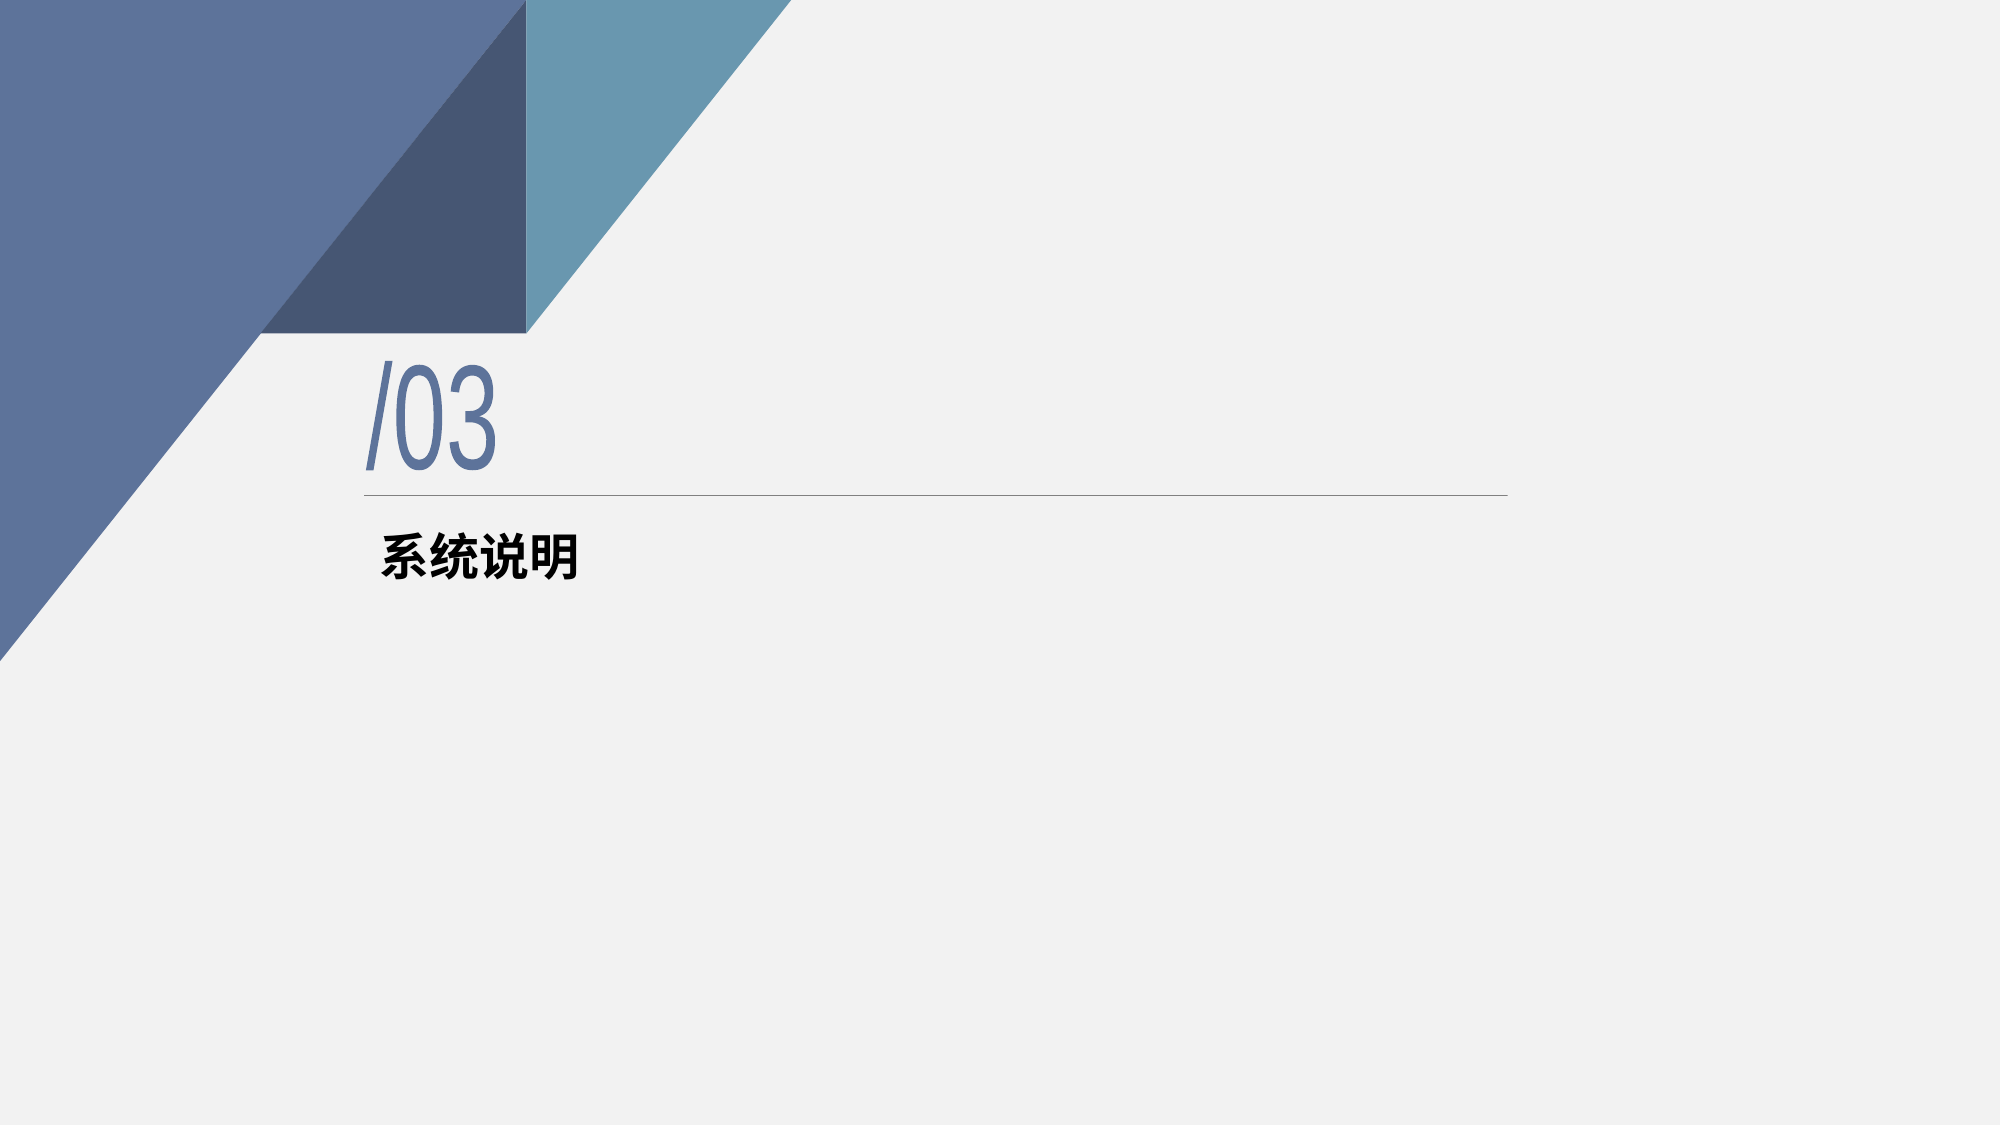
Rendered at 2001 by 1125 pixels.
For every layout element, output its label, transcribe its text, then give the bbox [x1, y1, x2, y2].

title 系统说明 [364, 524, 1508, 595]
